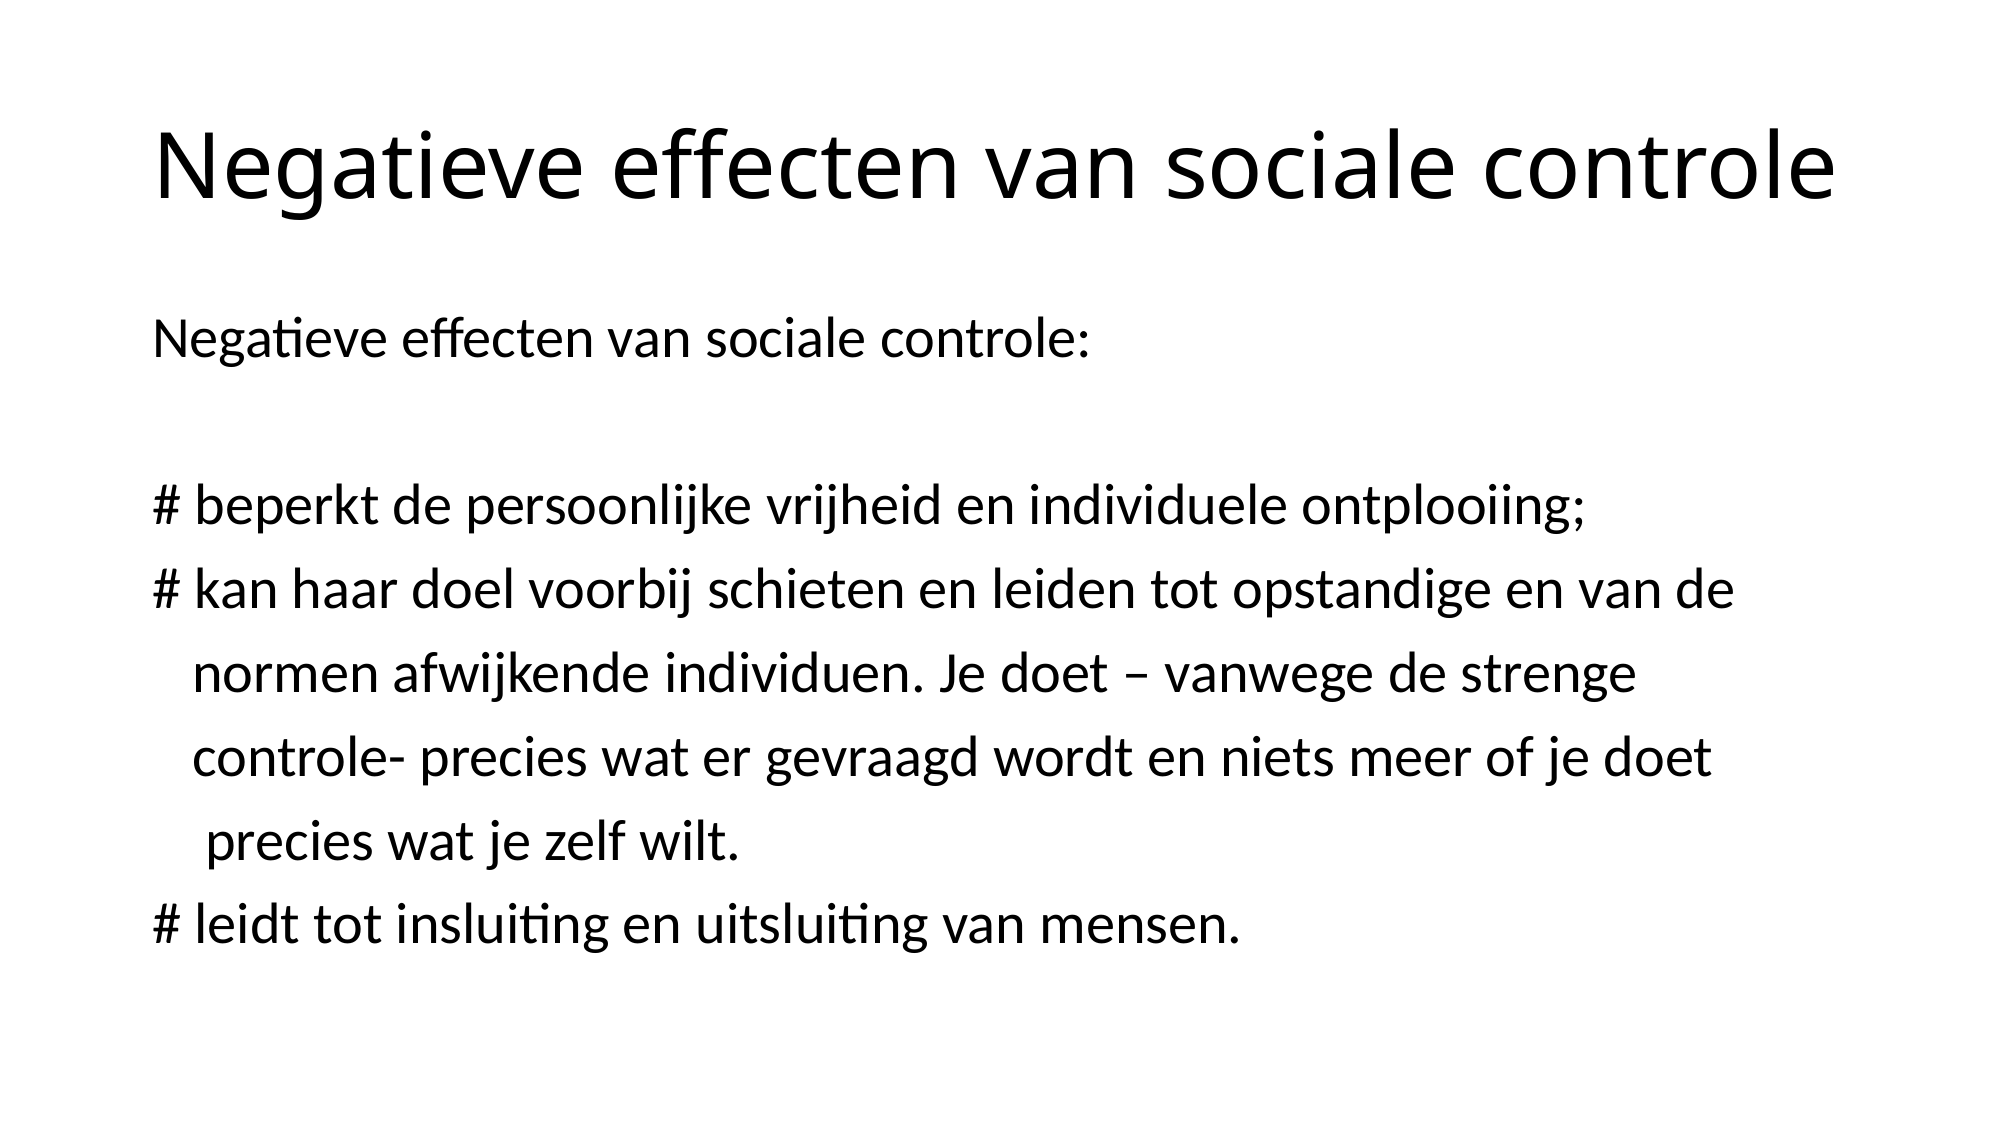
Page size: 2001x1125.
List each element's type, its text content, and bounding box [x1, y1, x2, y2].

list Negatieve effecten van sociale controle: # beperkt de persoonlijke vrijheid en individuele ontplooiing; # kan haar doel voorbij schieten en leiden tot opstandige en van de normen afwijkende individuen. Je doet – vanwege de strenge controle- precies wat er gevraagd wordt en niets meer of je doet precies wat je zelf wilt. # leidt tot insluiting en uitsluiting van mensen. [137, 299, 1863, 1014]
title Negatieve effecten van sociale controle [137, 59, 1863, 278]
